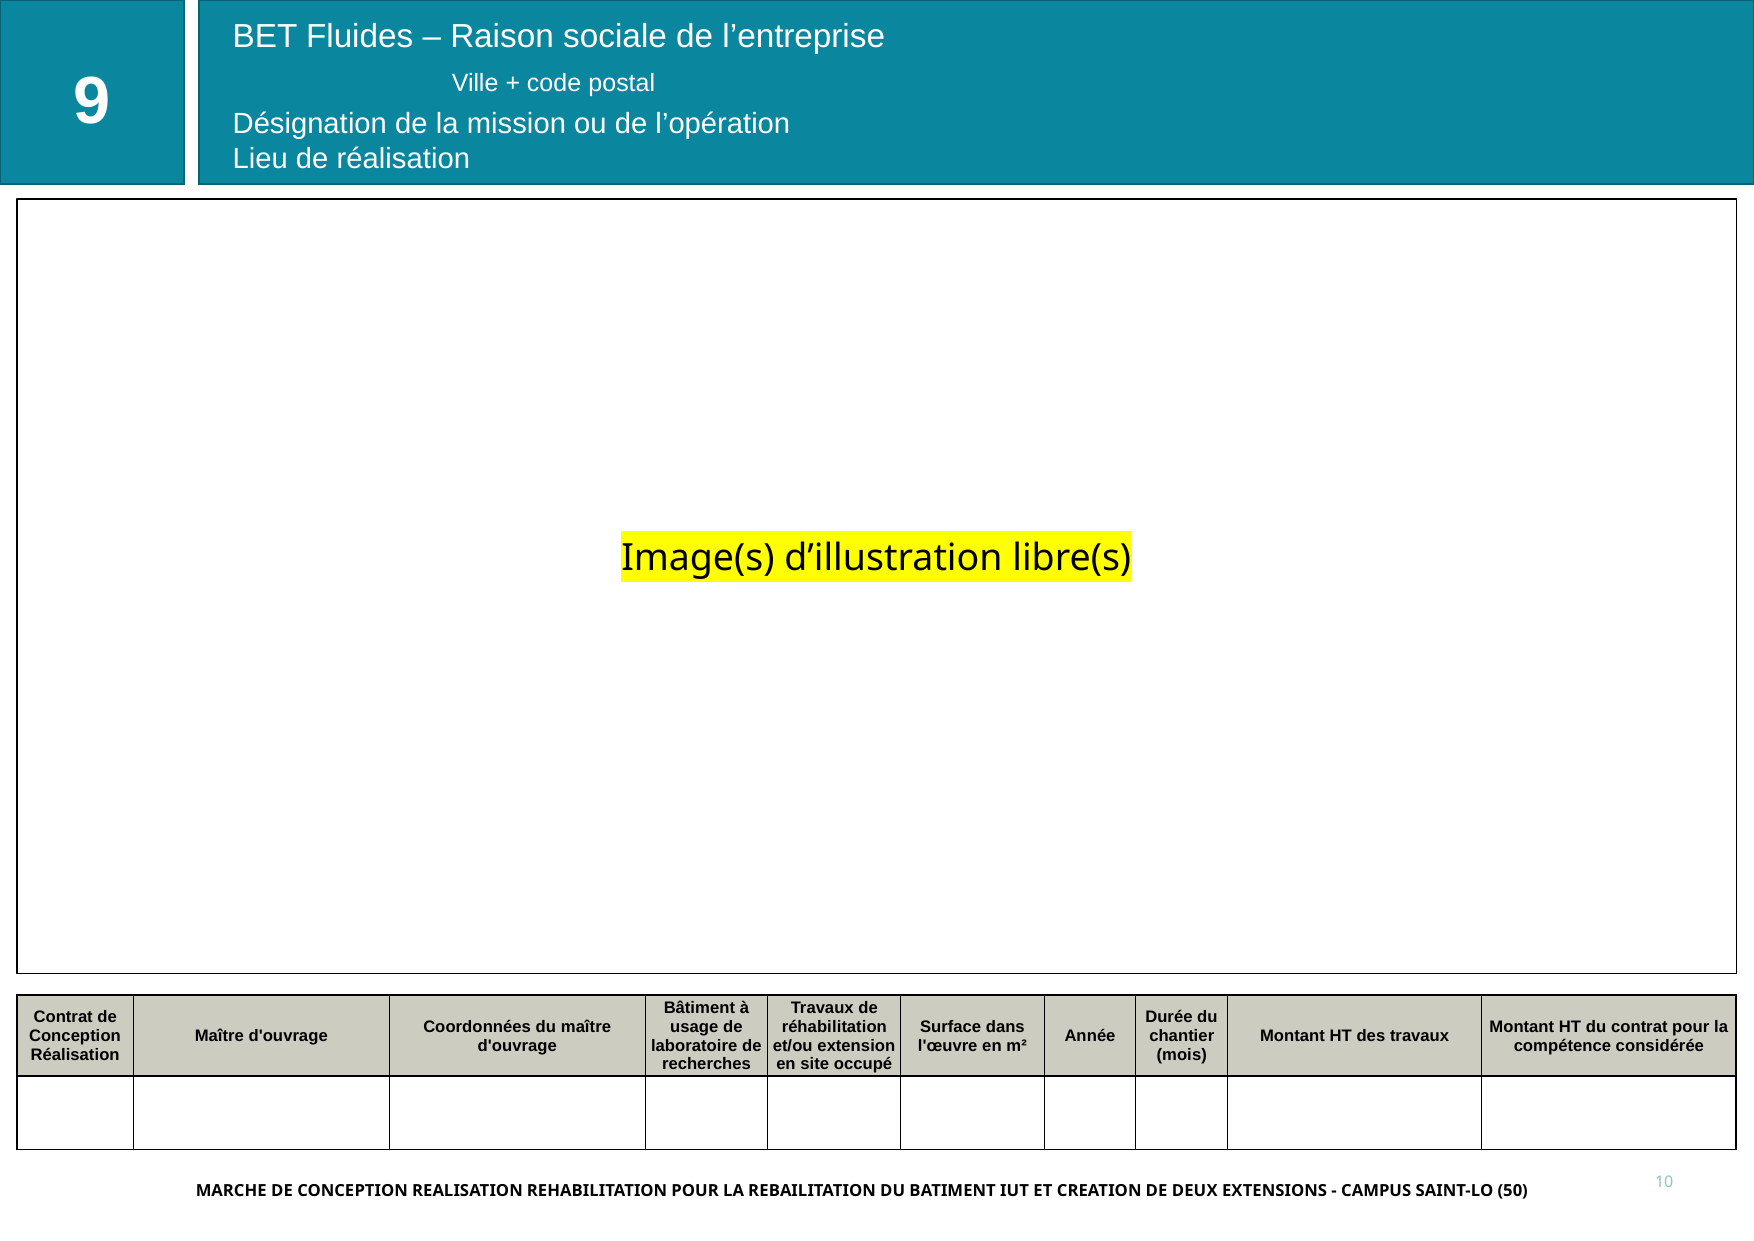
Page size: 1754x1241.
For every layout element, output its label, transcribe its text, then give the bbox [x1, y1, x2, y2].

slide_number 10 [1293, 1150, 1689, 1215]
table_cell [1045, 1077, 1135, 1149]
text_box [16, 199, 1737, 974]
table_header Durée du chantier (mois) [1136, 996, 1227, 1075]
table_header Bâtiment à usage de laboratoire de recherches [646, 996, 767, 1075]
text_box BET Fluides – Raison sociale de l’entreprise [217, 6, 1673, 62]
table_header Année [1045, 996, 1135, 1075]
table_cell [1482, 1077, 1735, 1149]
table_header Montant HT du contrat pour la compétence considérée [1482, 996, 1735, 1075]
table_cell [768, 1077, 900, 1149]
table_header Montant HT des travaux [1228, 996, 1481, 1075]
table_cell [1228, 1077, 1481, 1149]
text_box 9 [33, 49, 151, 145]
table_cell [18, 1077, 133, 1149]
text_box [0, 0, 185, 185]
text_box [198, 0, 1754, 185]
table_header Contrat de Conception Réalisation [18, 996, 133, 1075]
text_box Ville + code postal [437, 59, 1303, 104]
table_header Coordonnées du maître d'ouvrage [390, 996, 645, 1075]
text_box Désignation de la mission ou de l’opération Lieu de réalisation [217, 96, 1673, 182]
table_cell [901, 1077, 1044, 1149]
table_header Maître d'ouvrage [134, 996, 389, 1075]
text_box Image(s) d’illustration libre(s) [606, 525, 1147, 586]
table_cell [646, 1077, 767, 1149]
table_cell [134, 1077, 389, 1149]
table_header Surface dans l'œuvre en m² [901, 996, 1044, 1075]
table_header Travaux de réhabilitation et/ou extension en site occupé [768, 996, 900, 1075]
table_cell [1136, 1077, 1227, 1149]
table_cell [390, 1077, 645, 1149]
